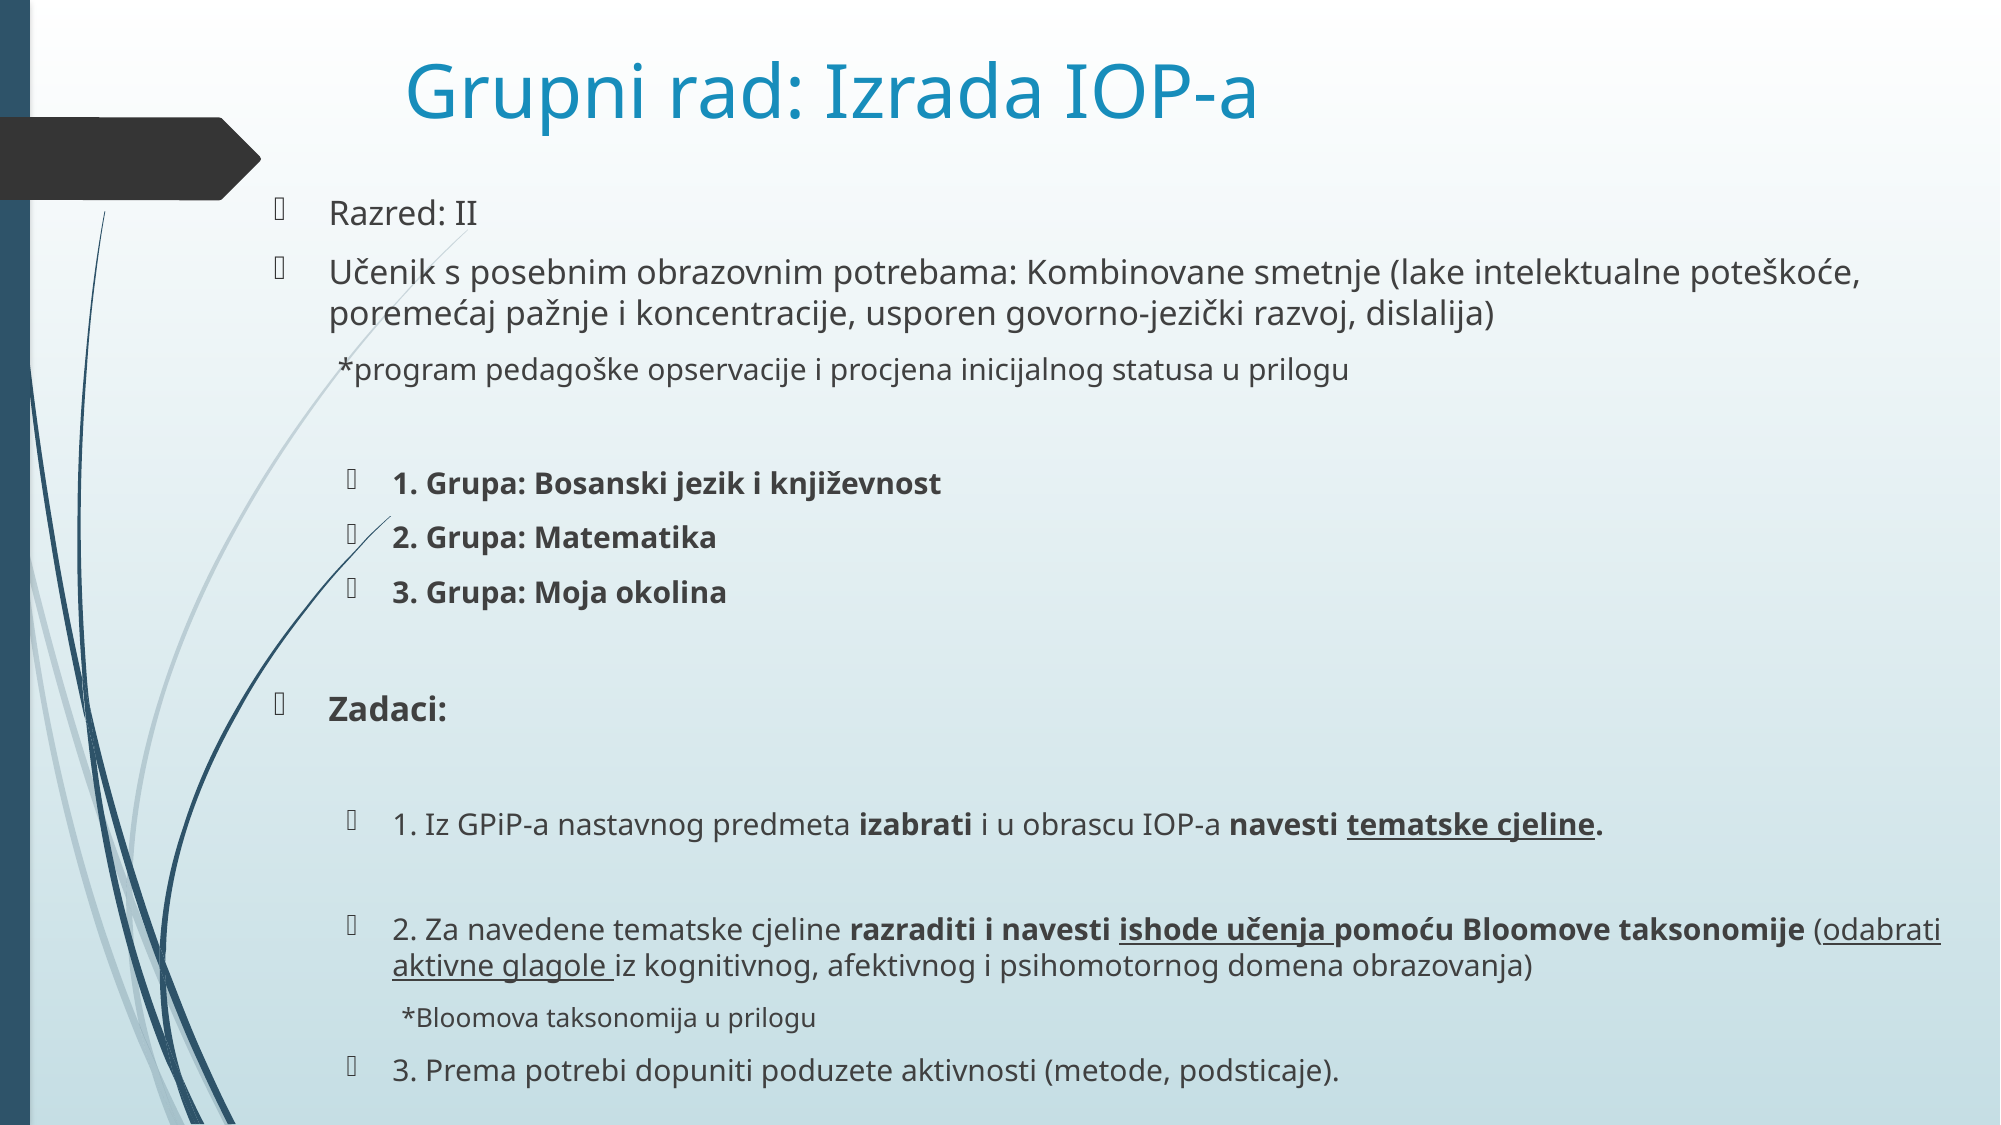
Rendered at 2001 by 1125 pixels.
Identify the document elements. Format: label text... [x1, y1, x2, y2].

title Grupni rad: Izrada IOP-a [389, 36, 1852, 184]
list Razred: II Učenik s posebnim obrazovnim potrebama: Kombinovane smetnje (lake intelektualne poteškoće, poremećaj pažnje i koncentracije, usporen govorno-jezički razvoj, dislalija) *program pedagoške opservacije i procjena inicijalnog statusa u prilogu 1. Grupa: Bosanski jezik i književnost 2. Grupa: Matematika 3. Grupa: Moja okolina Zadaci: 1. Iz GPiP-a nastavnog predmeta izabrati i u obrascu IOP-a navesti tematske cjeline. 2. Za navedene tematske cjeline razraditi i navesti ishode učenja pomoću Bloomove taksonomije (odabrati aktivne glagole iz kognitivnog, afektivnog i psihomotornog domena obrazovanja) *Bloomova taksonomija u prilogu 3. Prema potrebi dopuniti poduzete aktivnosti (metode, podsticaje). [258, 184, 2000, 1103]
